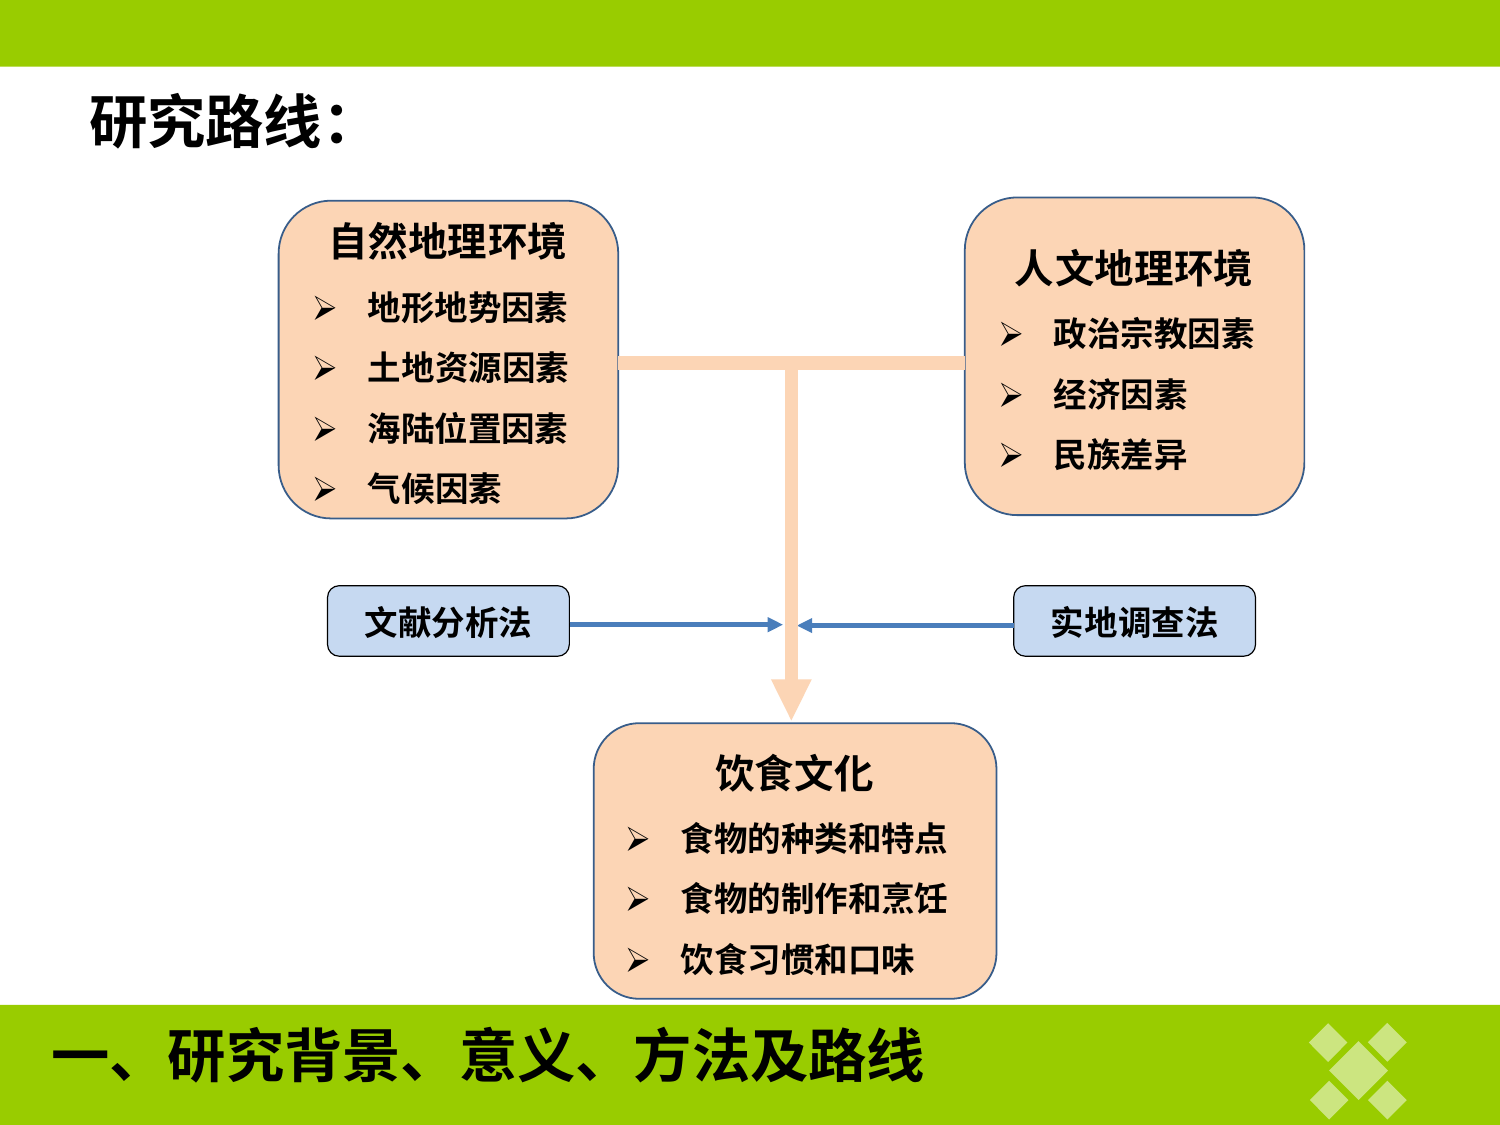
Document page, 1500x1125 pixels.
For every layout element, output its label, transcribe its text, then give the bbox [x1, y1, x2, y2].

picture [277, 195, 1306, 1000]
text_box 一、研究背景、意义、方法及路线 [36, 1011, 1424, 1097]
text_box 研究路线： [74, 78, 396, 163]
